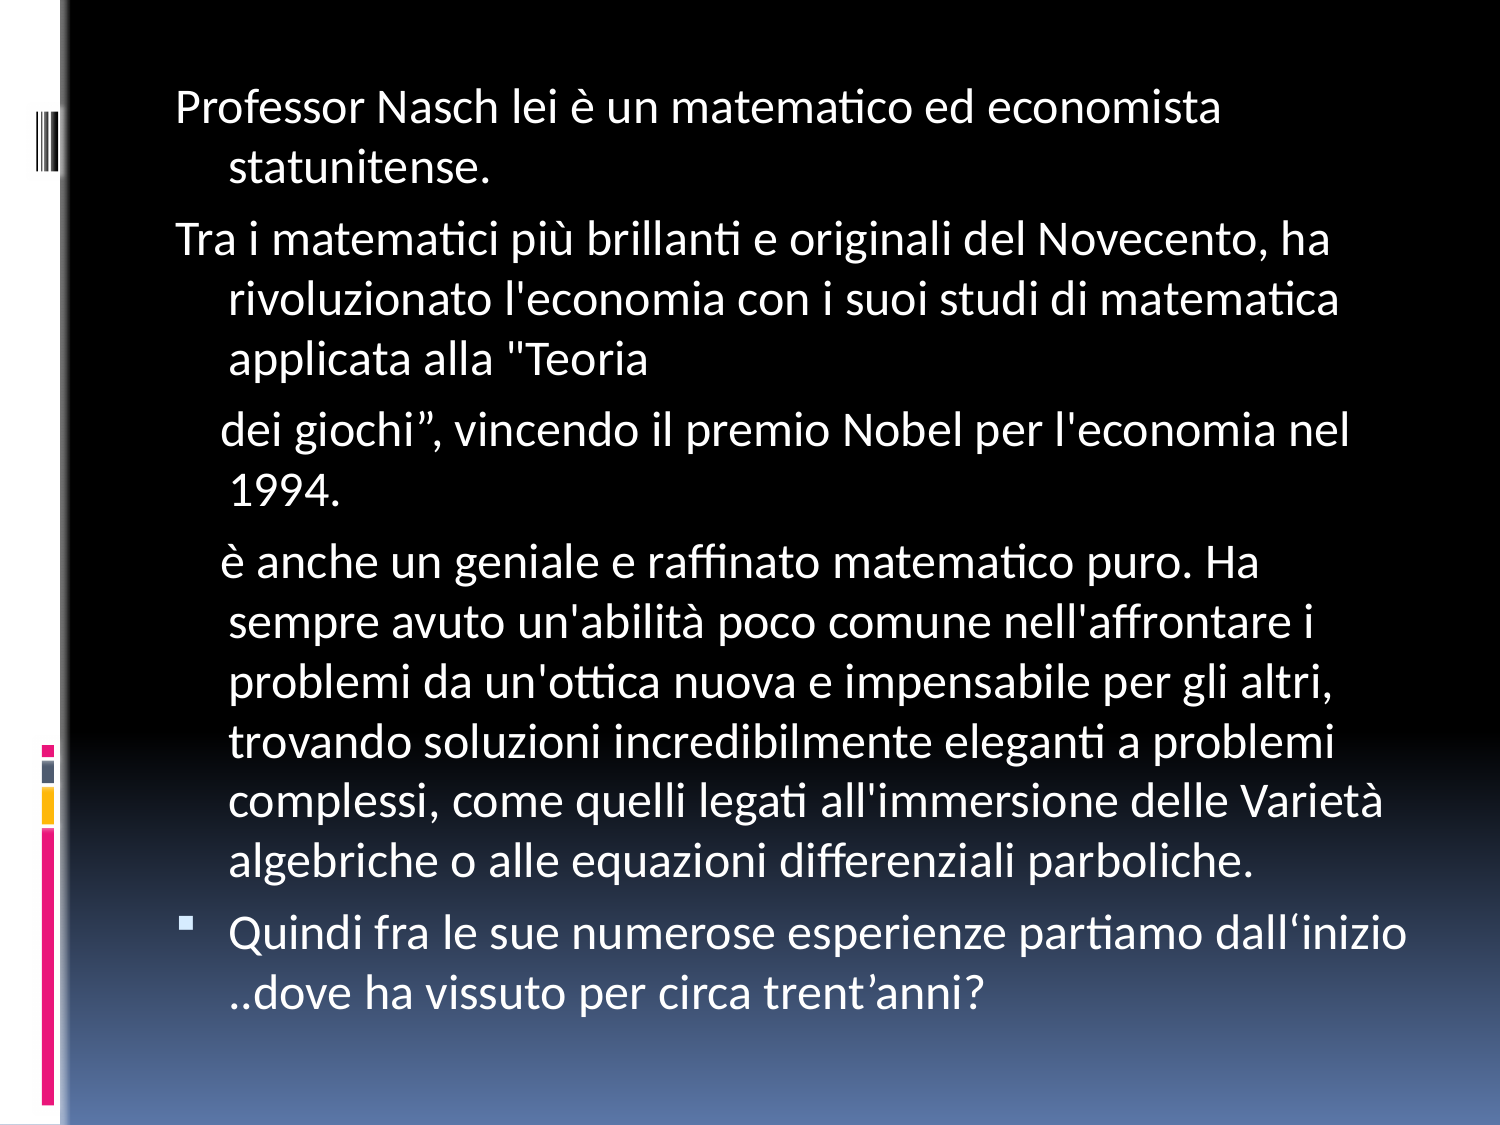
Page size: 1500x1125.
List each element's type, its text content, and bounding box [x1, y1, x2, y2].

list Professor Nasch lei è un matematico ed economista statunitense. Tra i matematici più brillanti e originali del Novecento, ha rivoluzionato l'economia con i suoi studi di matematica applicata alla "Teoria dei giochi”, vincendo il premio Nobel per l'economia nel 1994. è anche un geniale e raffinato matematico puro. Ha sempre avuto un'abilità poco comune nell'affrontare i problemi da un'ottica nuova e impensabile per gli altri, trovando soluzioni incredibilmente eleganti a problemi complessi, come quelli legati all'immersione delle Varietà algebriche o alle equazioni differenziali parboliche. Quindi fra le sue numerose esperienze partiamo dall‘inizio ..dove ha vissuto per circa trent’anni? [150, 66, 1425, 1043]
